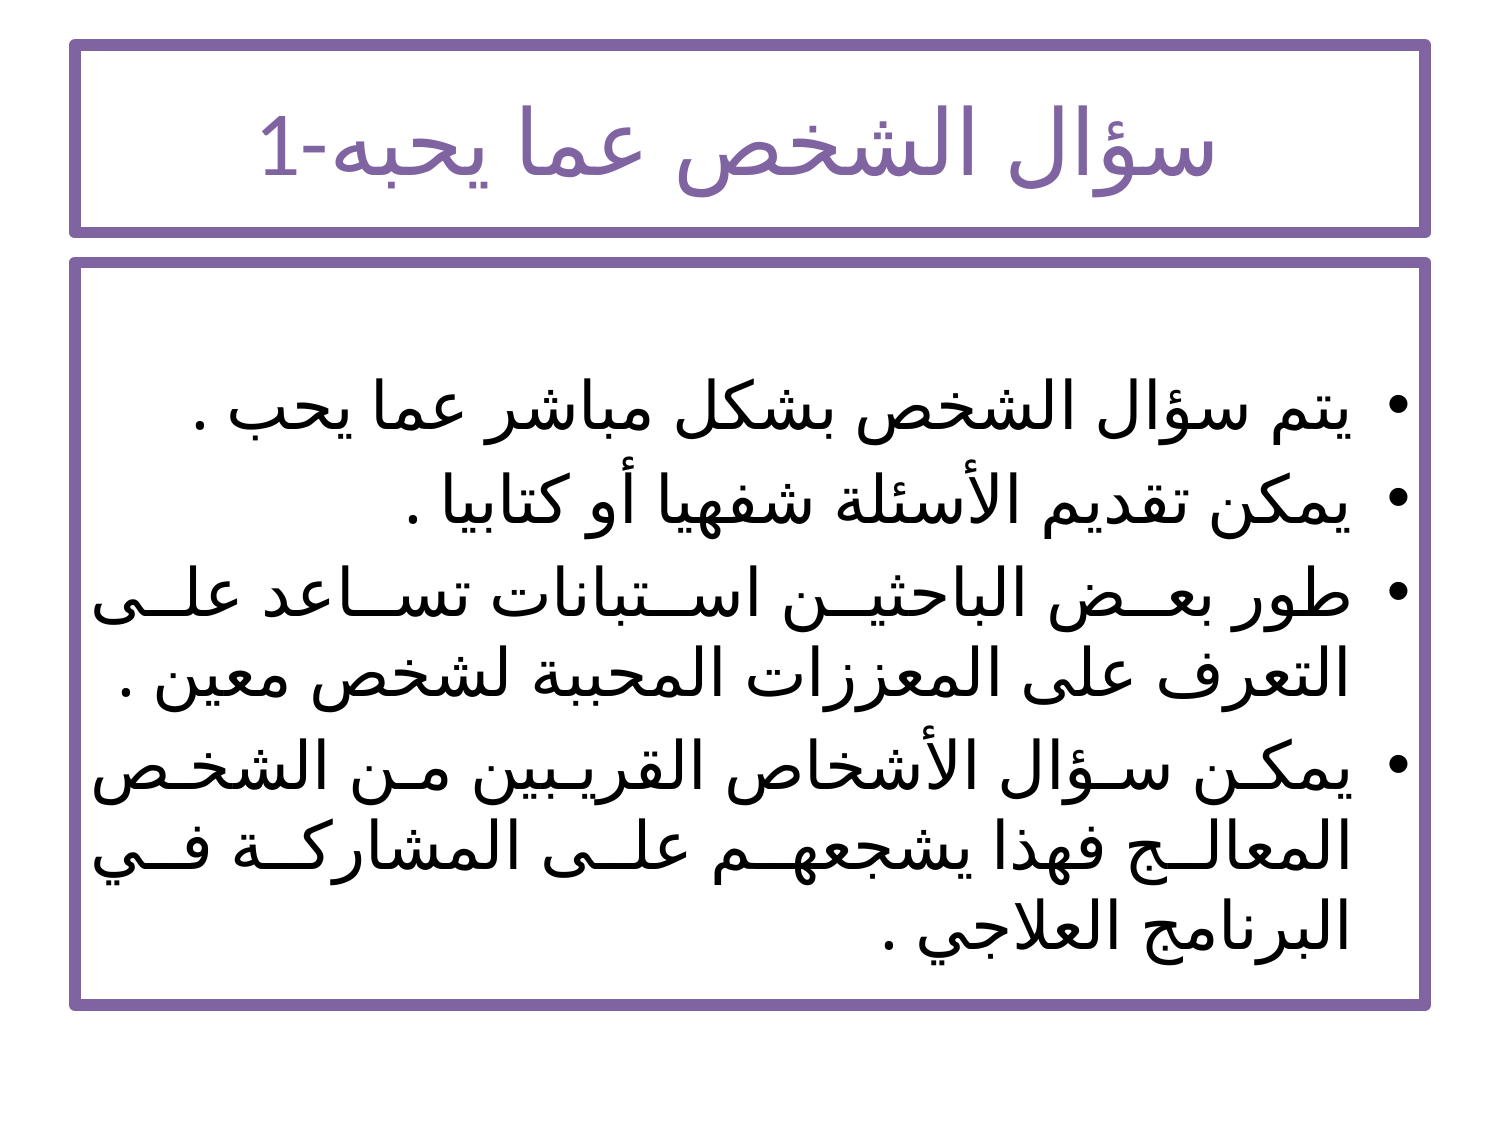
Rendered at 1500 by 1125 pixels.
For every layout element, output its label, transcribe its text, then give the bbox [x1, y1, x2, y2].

title 1-سؤال الشخص عما يحبه [75, 45, 1425, 233]
list يتم سؤال الشخص بشكل مباشر عما يحب . يمكن تقديم الأسئلة شفهيا أو كتابيا . طور بعض الباحثين استبانات تساعد على التعرف على المعززات المحببة لشخص معين . يمكن سؤال الأشخاص القريبين من الشخص المعالج فهذا يشجعهم على المشاركة في البرنامج العلاجي . [75, 262, 1425, 1005]
